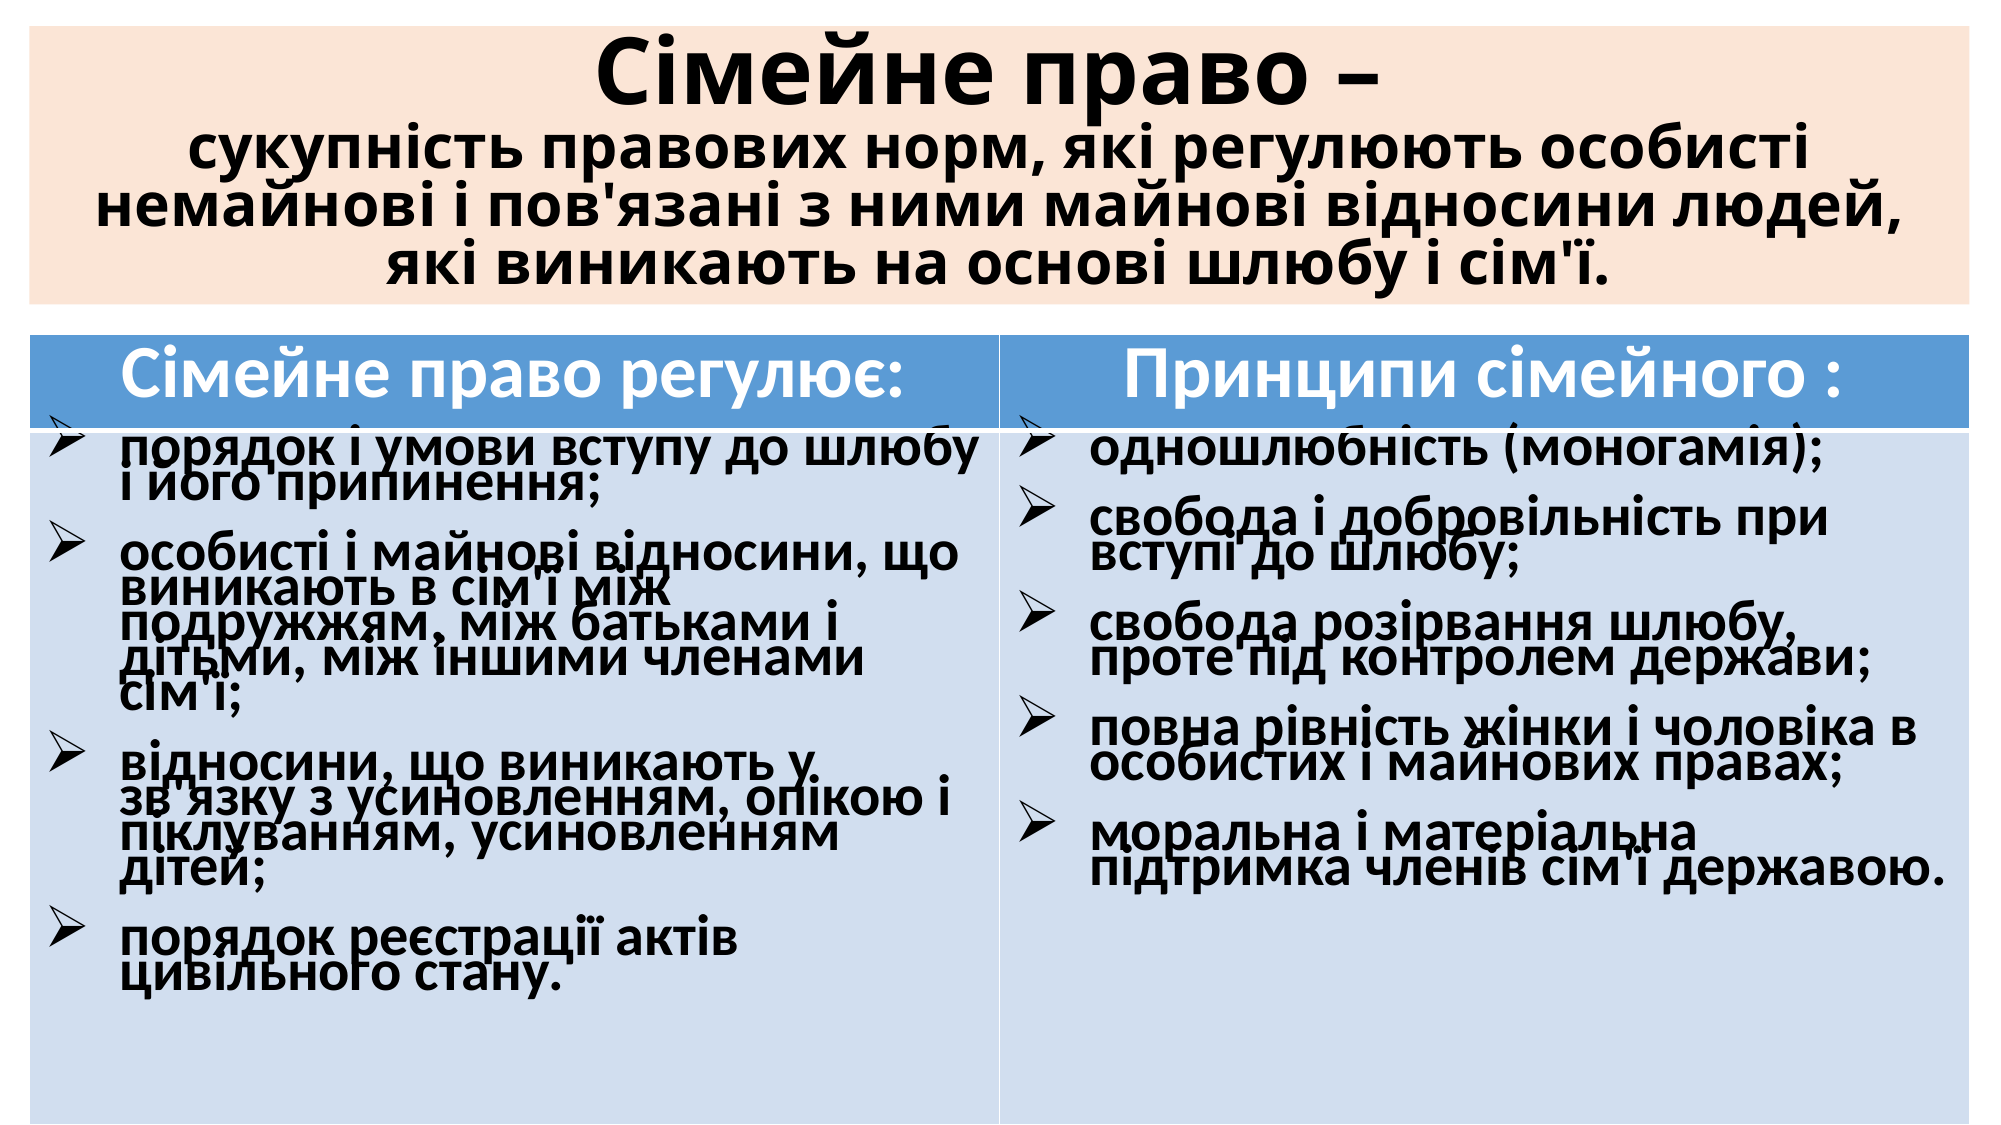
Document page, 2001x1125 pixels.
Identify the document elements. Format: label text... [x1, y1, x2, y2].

table_header Принципи сімейного : [1000, 335, 1969, 428]
table_cell порядок і умови вступу до шлюбу і його припинення; особисті і майнові відносини, що виникають в сім'ї між подружжям, між батьками і дітьми, між іншими членами сім'ї; відносини, що виникають у зв'язку з усиновленням, опікою і піклуванням, усиновленням дітей; порядок реєстрації актів цивільного стану. [30, 433, 999, 1124]
title Сімейне право – сукупність правових норм, які регулюють особисті немайнові і пов'язані з ними майнові відносини людей, які виникають на основі шлюбу і сім'ї. [29, 26, 1970, 305]
table_header Сімейне право регулює: [30, 335, 999, 428]
table_cell одношлюбність (моногамія); свобода і добровільність при вступі до шлюбу; свобода розірвання шлюбу, проте під контролем держави; повна рівність жінки і чоловіка в особистих і майнових правах; моральна і матеріальна підтримка членів сім'ї державою. [1000, 433, 1969, 1124]
